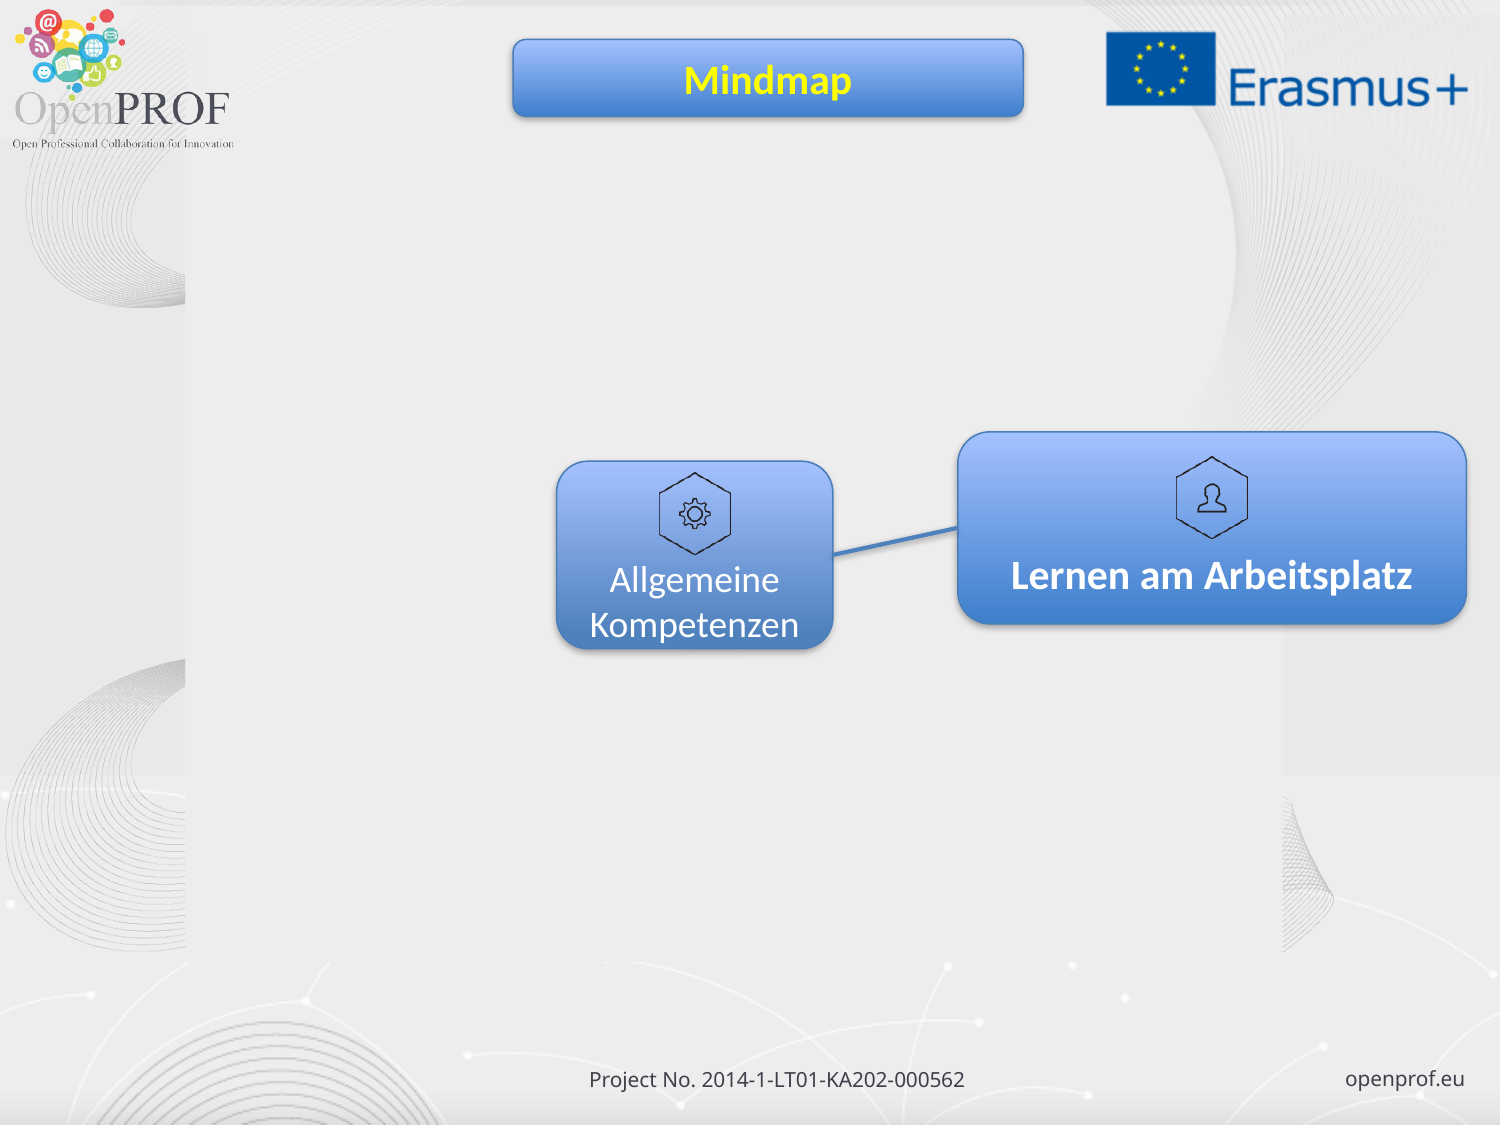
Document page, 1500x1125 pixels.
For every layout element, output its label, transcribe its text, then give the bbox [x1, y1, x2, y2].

text_box Mindmap [512, 38, 1025, 118]
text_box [556, 460, 958, 649]
picture [0, 0, 1500, 1125]
text_box Lernen am Arbeitsplatz [957, 431, 1468, 625]
